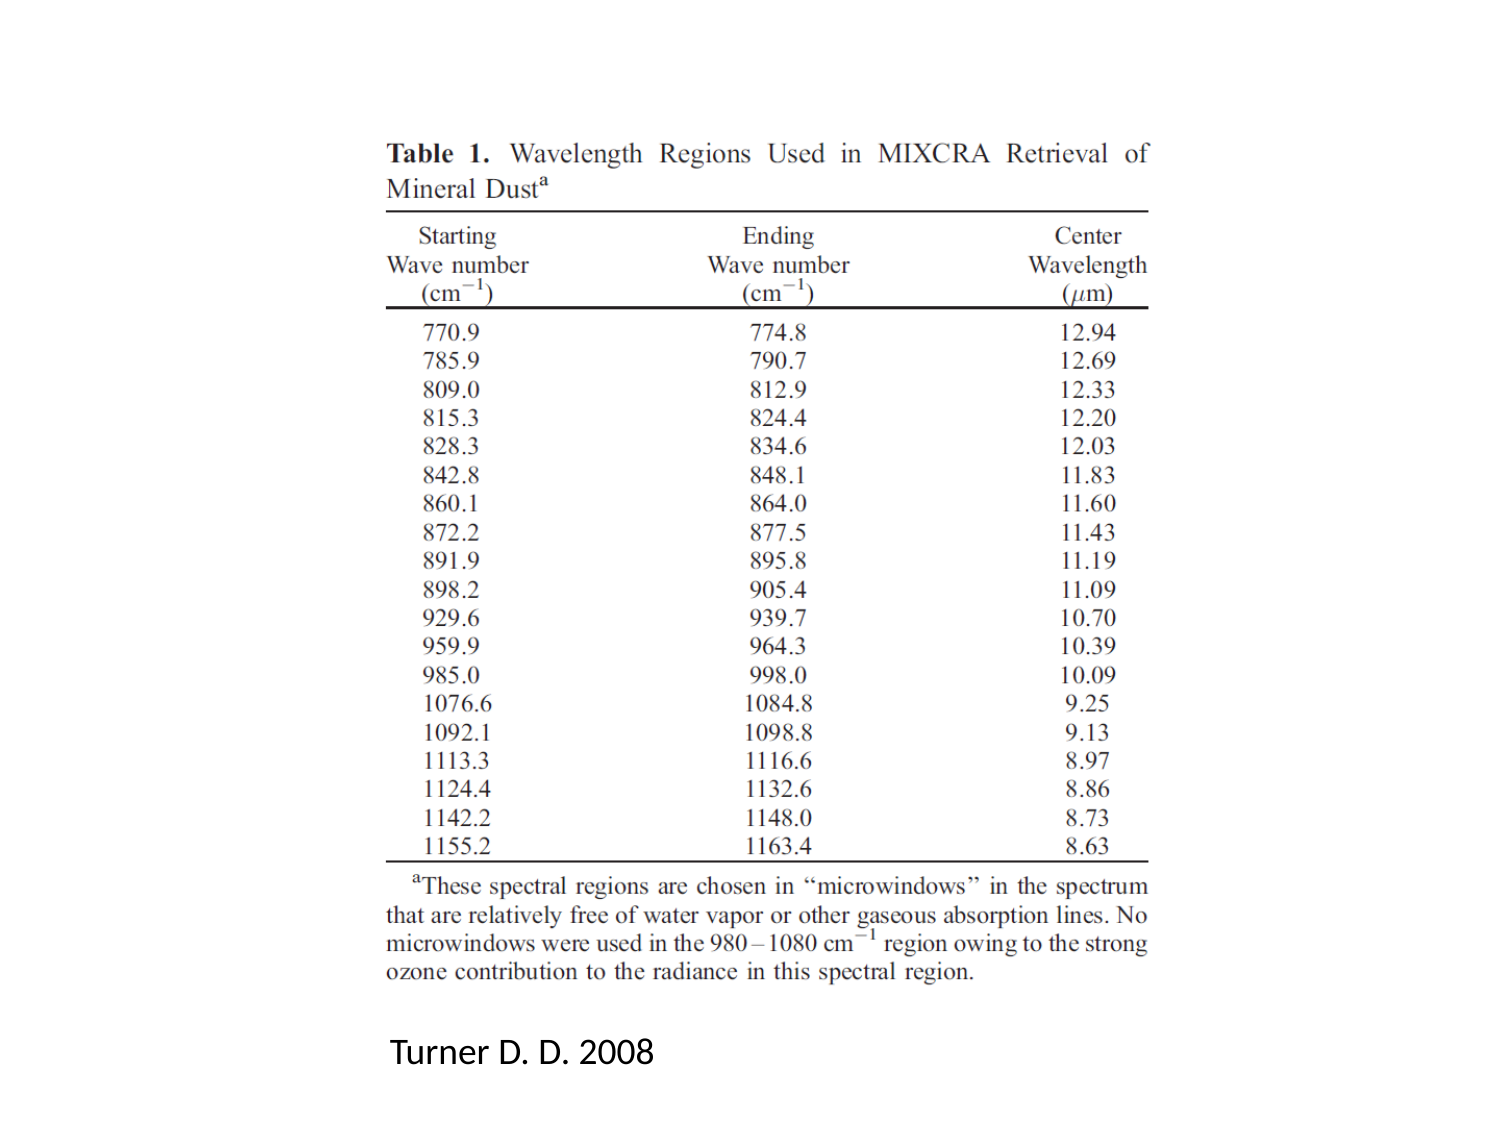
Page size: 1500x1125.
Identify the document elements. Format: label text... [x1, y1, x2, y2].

text_box Turner D. D. 2008 [375, 1019, 821, 1080]
picture [337, 126, 1163, 999]
